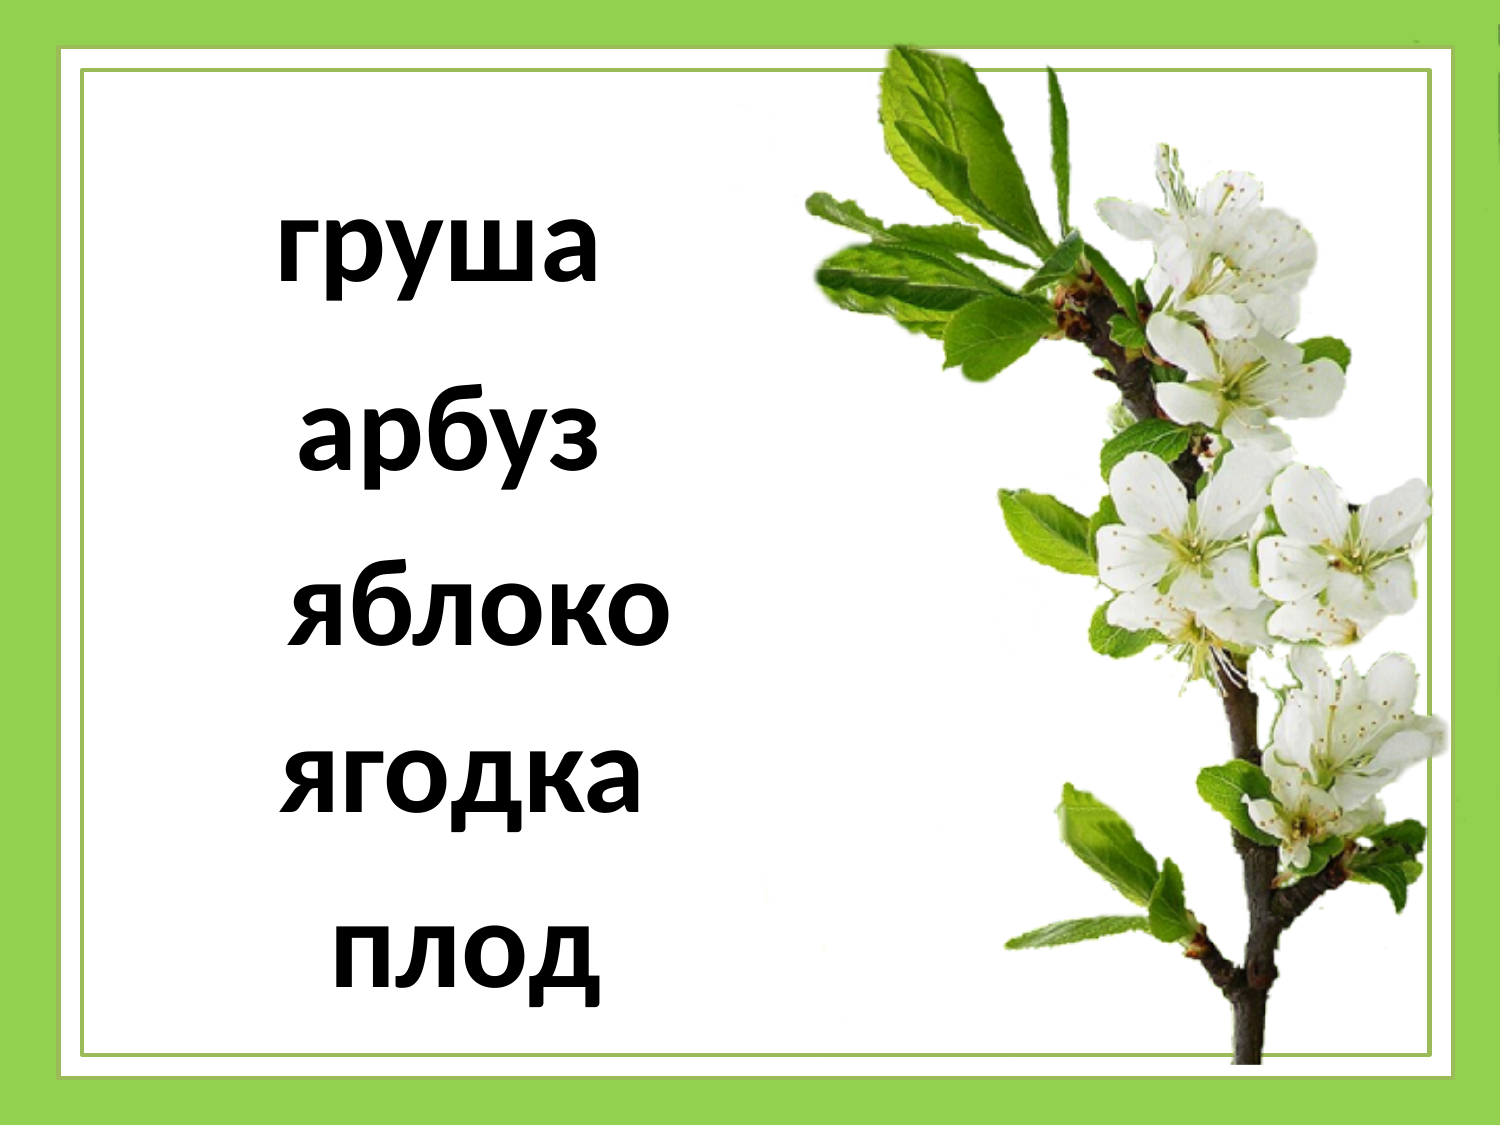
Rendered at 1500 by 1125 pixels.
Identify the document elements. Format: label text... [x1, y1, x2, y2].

text_box ягодка [263, 679, 661, 845]
text_box арбуз [280, 338, 618, 503]
text_box яблоко [258, 512, 701, 678]
text_box плод [278, 854, 653, 1020]
text_box груша [260, 148, 617, 314]
picture [729, 25, 1499, 1064]
